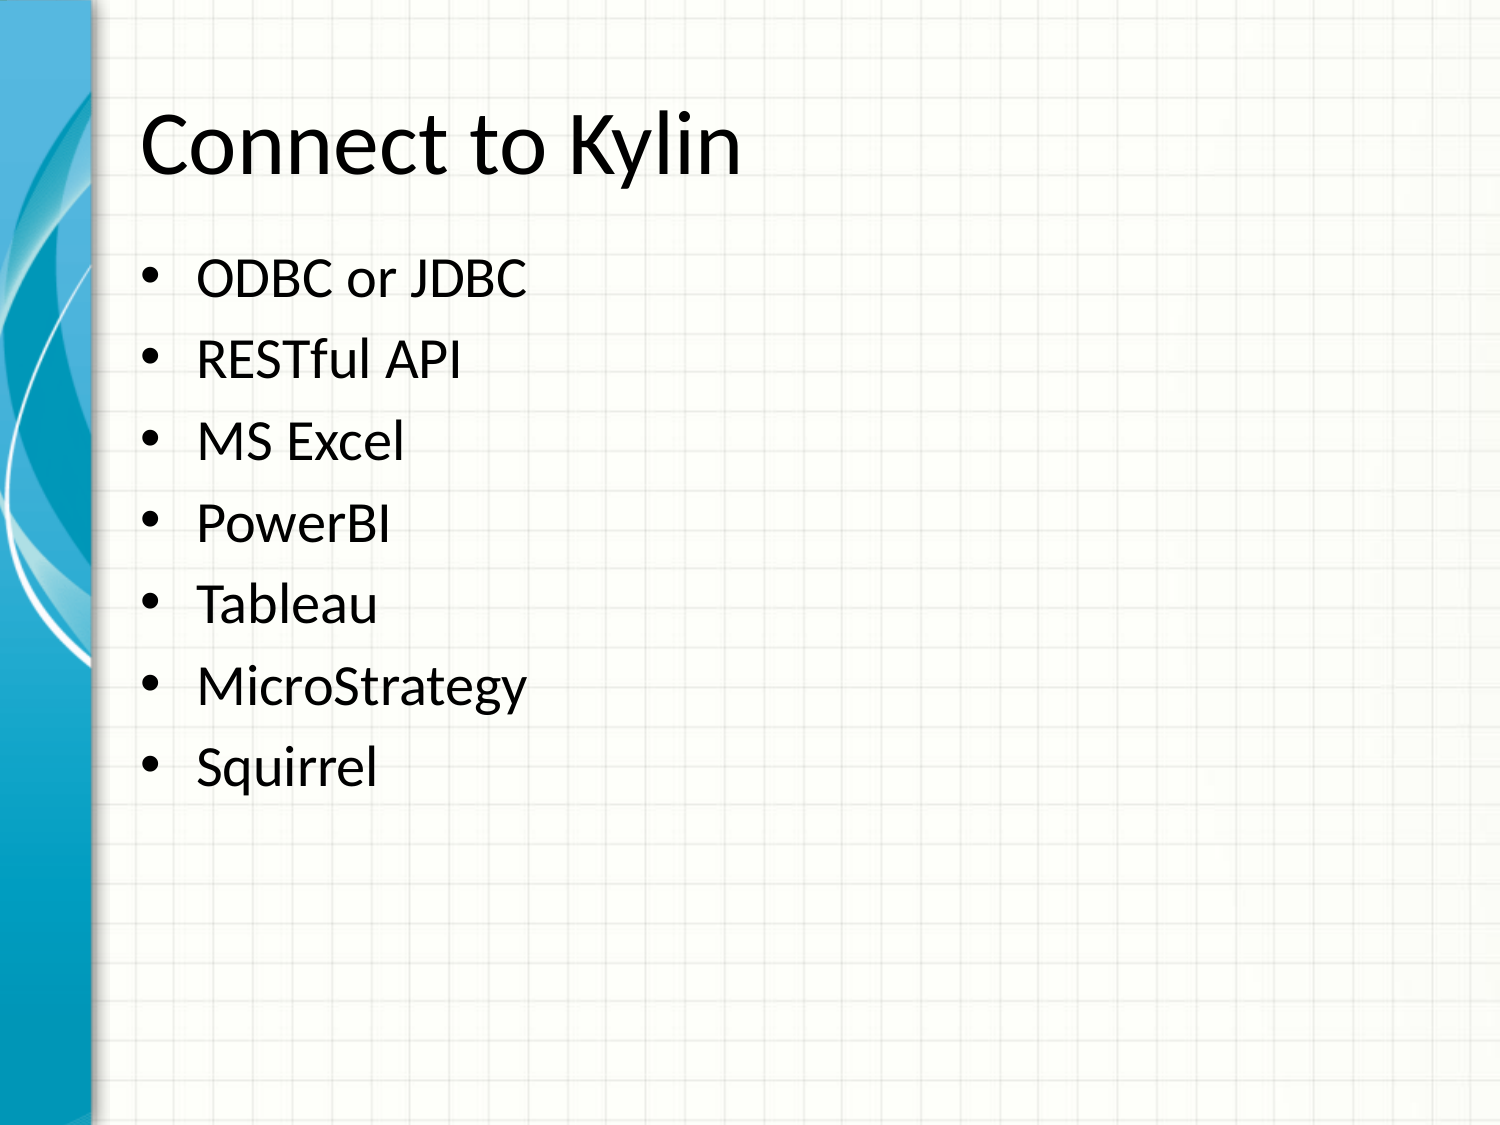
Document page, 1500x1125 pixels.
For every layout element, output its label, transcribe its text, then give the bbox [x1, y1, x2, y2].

list ODBC or JDBC RESTful API MS Excel PowerBI Tableau MicroStrategy Squirrel [125, 231, 1450, 1013]
picture [0, 0, 1500, 1125]
title Connect to Kylin [125, 44, 1450, 231]
